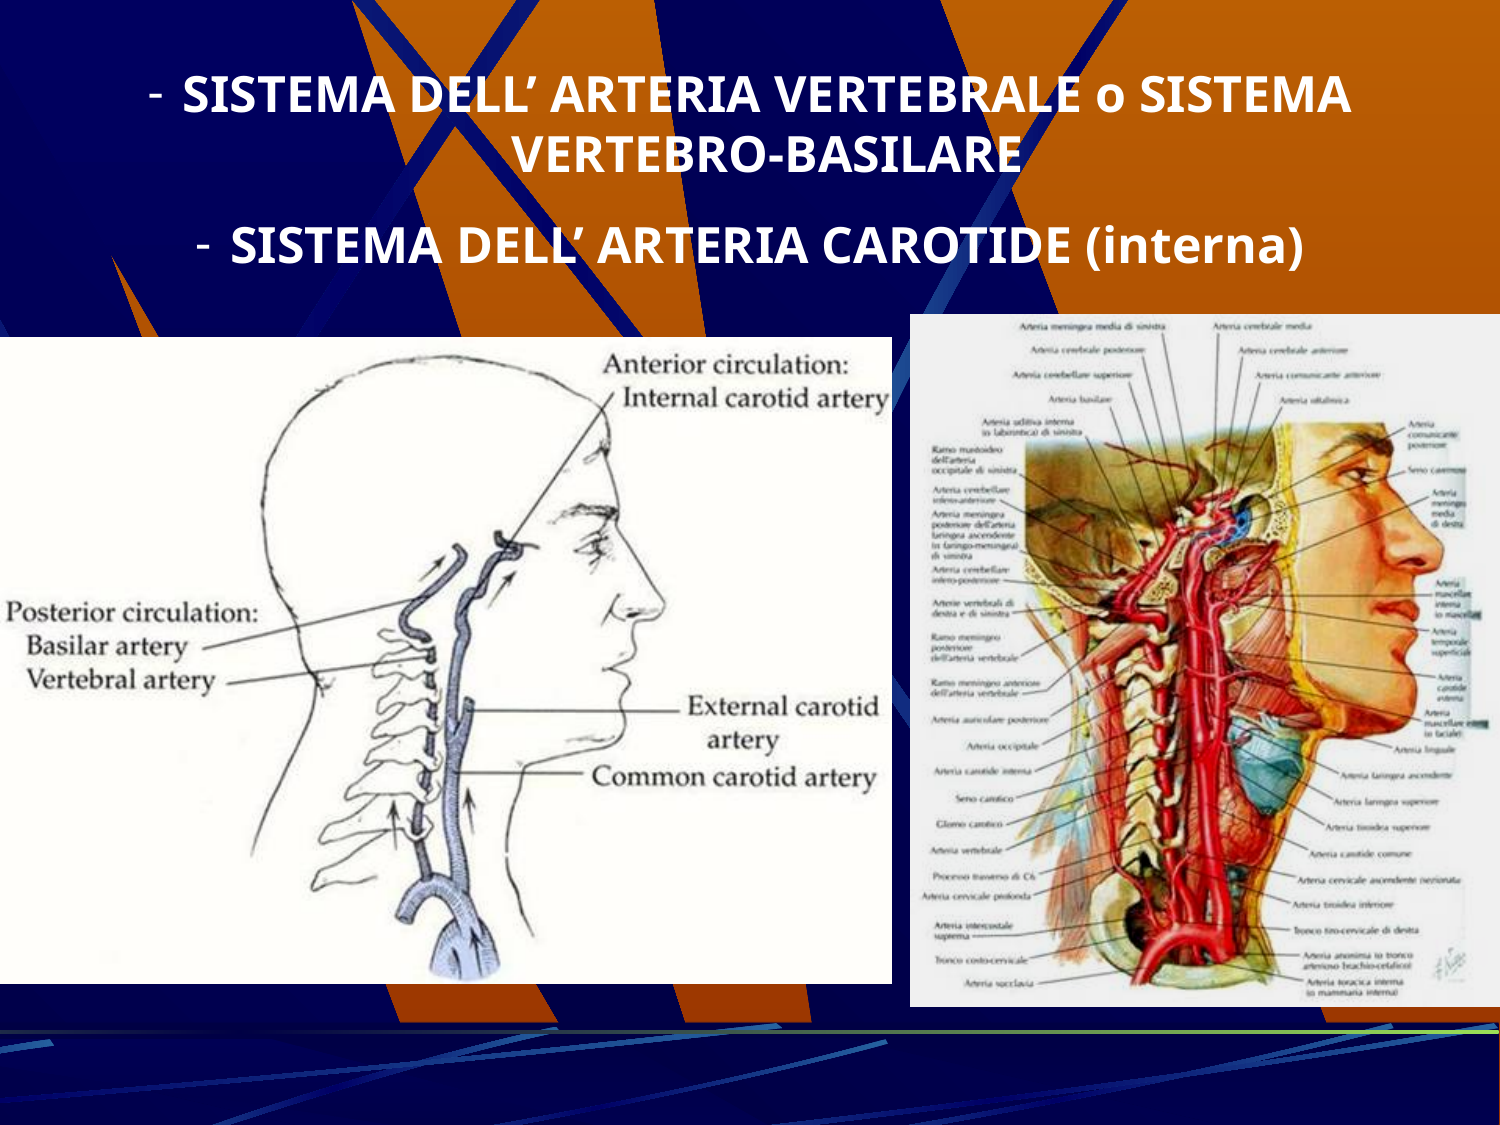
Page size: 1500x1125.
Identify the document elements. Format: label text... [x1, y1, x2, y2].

text_box SISTEMA DELL’ ARTERIA VERTEBRALE o SISTEMA VERTEBRO-BASILARE SISTEMA DELL’ ARTERIA CAROTIDE (interna) [0, 54, 1500, 282]
picture [910, 314, 1500, 1007]
picture [0, 337, 892, 984]
